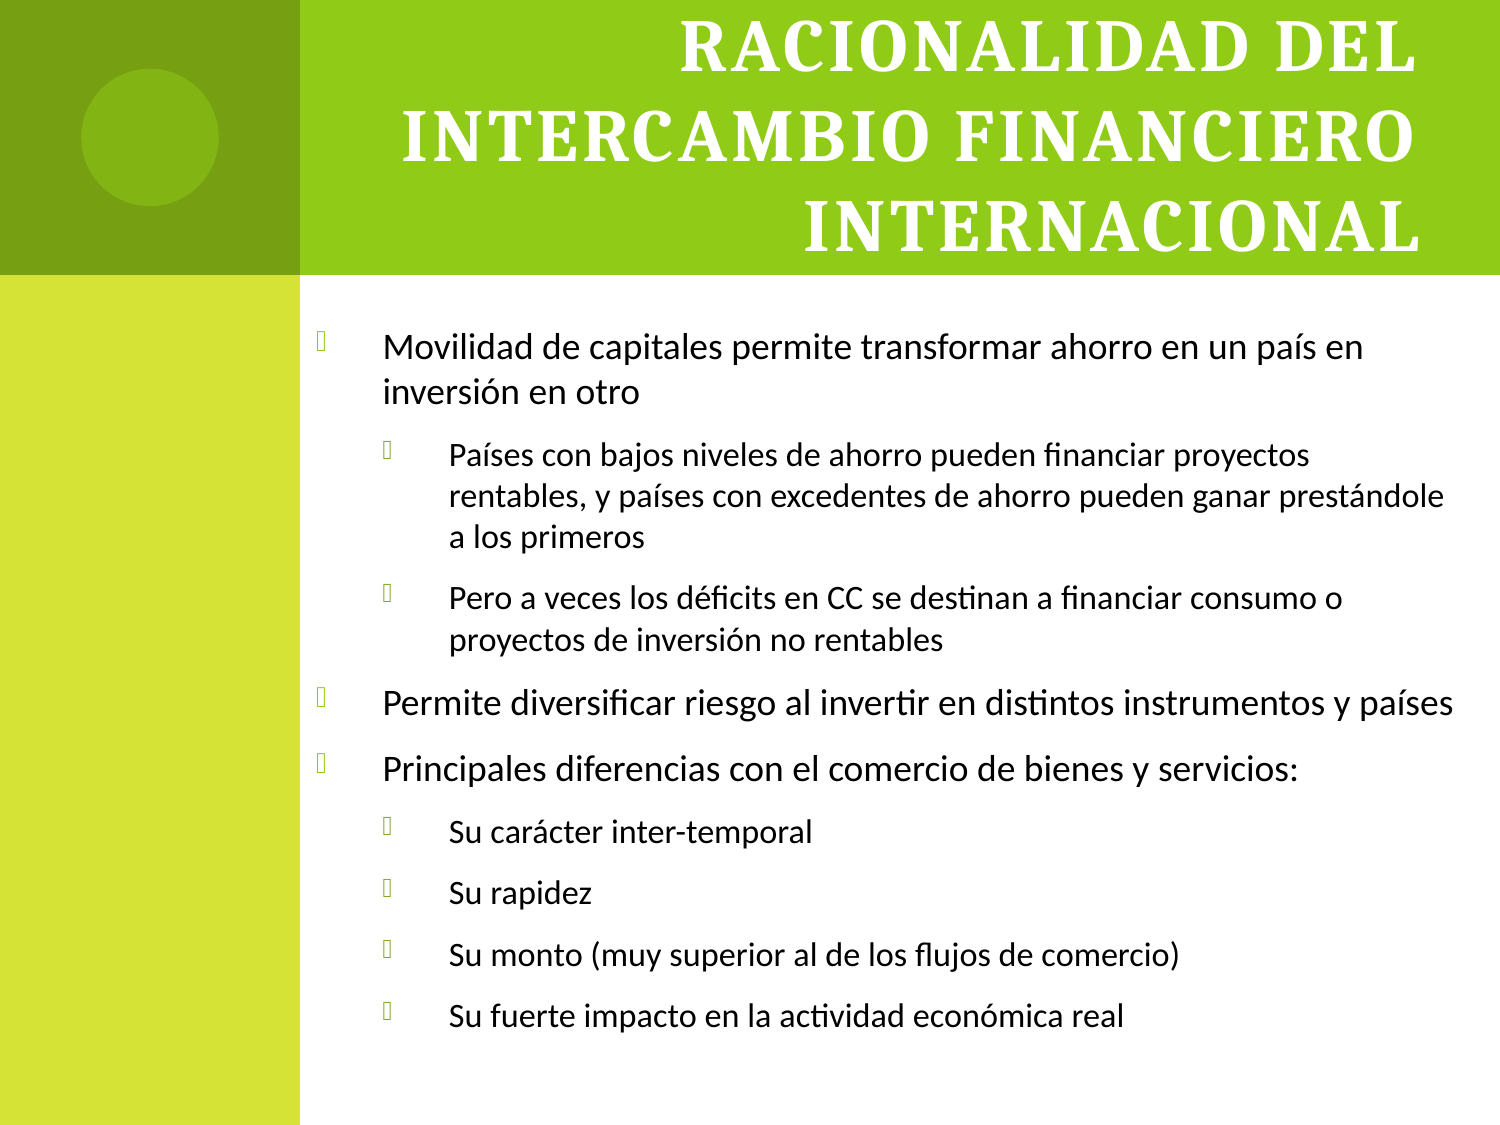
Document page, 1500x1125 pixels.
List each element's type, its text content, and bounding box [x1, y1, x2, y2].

title Racionalidad del intercambio financiero internacional [324, 37, 1436, 225]
list Movilidad de capitales permite transformar ahorro en un país en inversión en otro Países con bajos niveles de ahorro pueden financiar proyectos rentables, y países con excedentes de ahorro pueden ganar prestándole a los primeros Pero a veces los déficits en CC se destinan a financiar consumo o proyectos de inversión no rentables Permite diversificar riesgo al invertir en distintos instrumentos y países Principales diferencias con el comercio de bienes y servicios: Su carácter inter-temporal Su rapidez Su monto (muy superior al de los flujos de comercio) Su fuerte impacto en la actividad económica real [301, 314, 1471, 1094]
